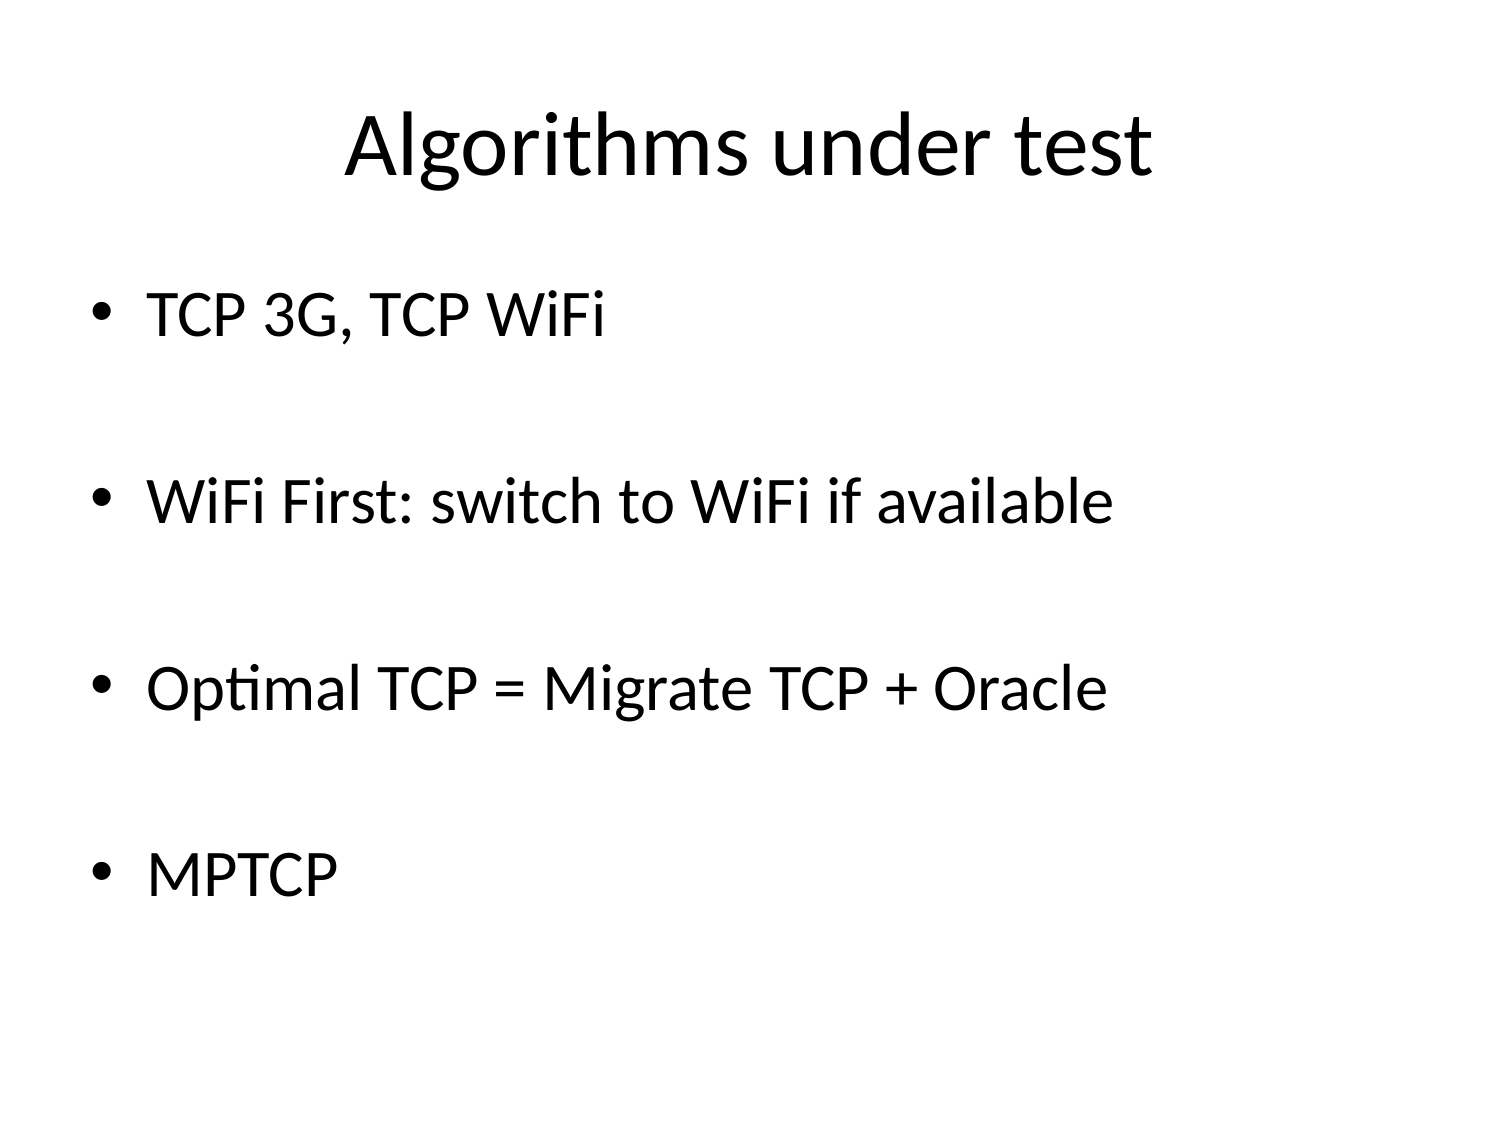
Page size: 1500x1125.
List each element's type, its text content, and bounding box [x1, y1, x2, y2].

list TCP 3G, TCP WiFi WiFi First: switch to WiFi if available Optimal TCP = Migrate TCP + Oracle MPTCP [75, 262, 1425, 1005]
title Algorithms under test [75, 45, 1425, 233]
